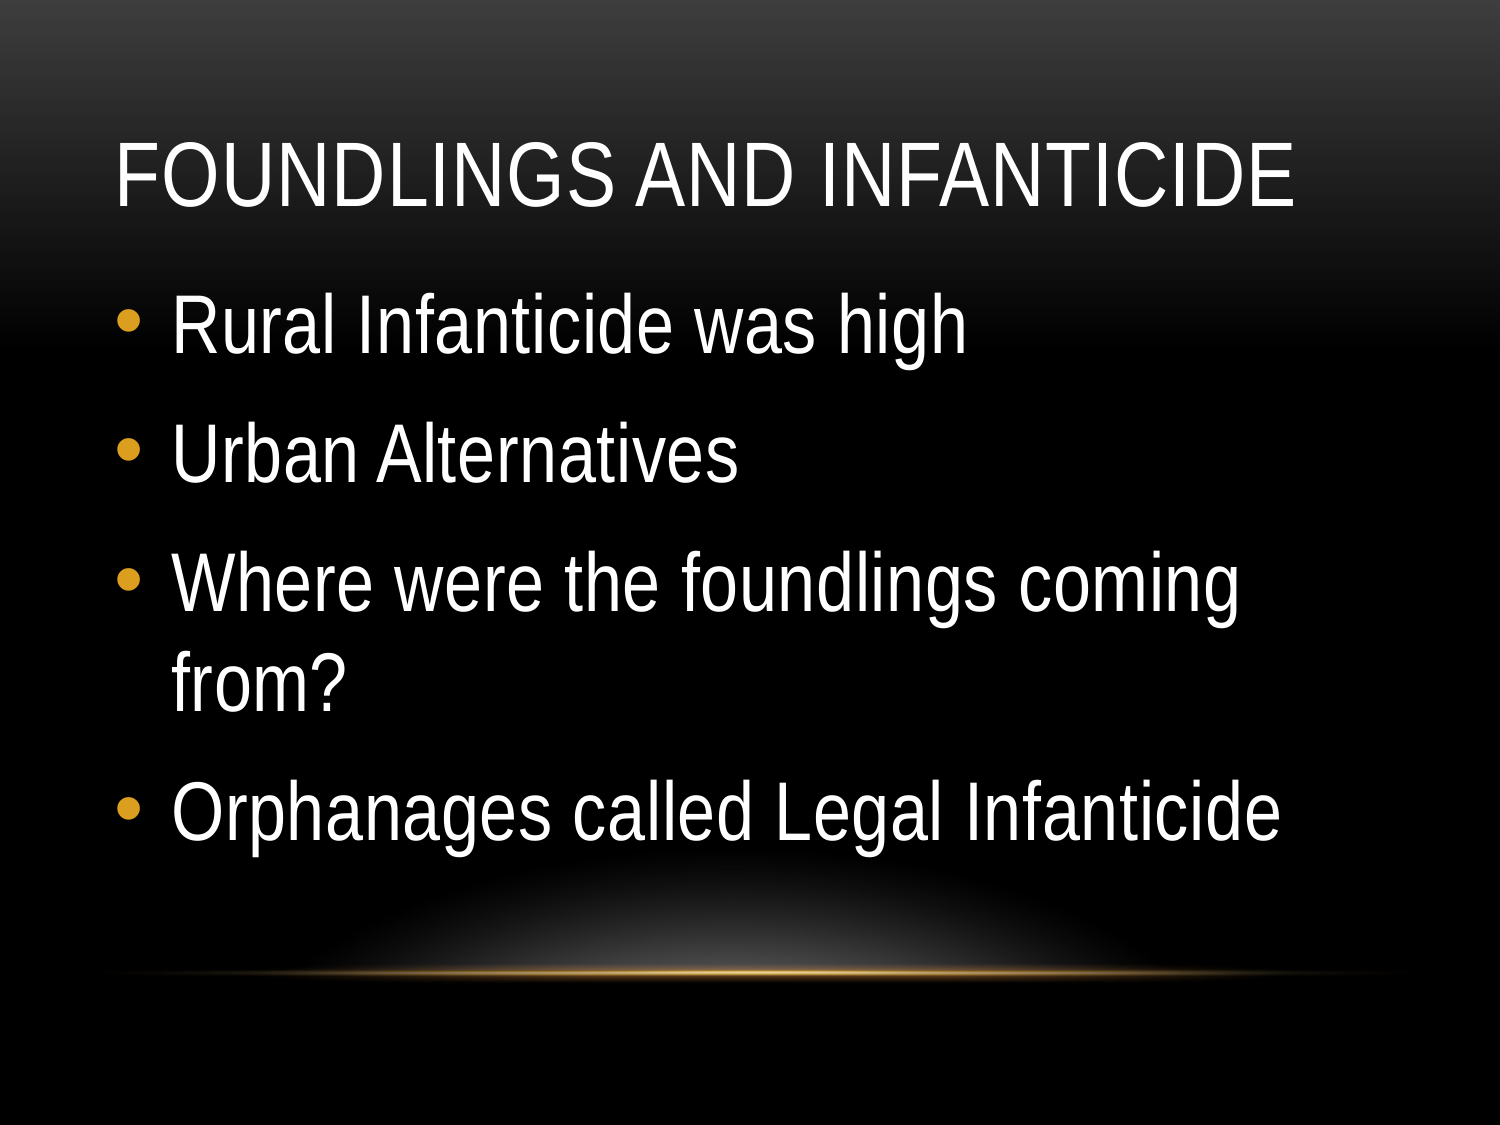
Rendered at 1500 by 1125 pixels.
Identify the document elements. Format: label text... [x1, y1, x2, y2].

picture [0, 0, 1500, 1125]
list Rural Infanticide was high Urban Alternatives Where were the foundlings coming from? Orphanages called Legal Infanticide [99, 262, 1400, 938]
title Foundlings and Infanticide [99, 45, 1400, 233]
